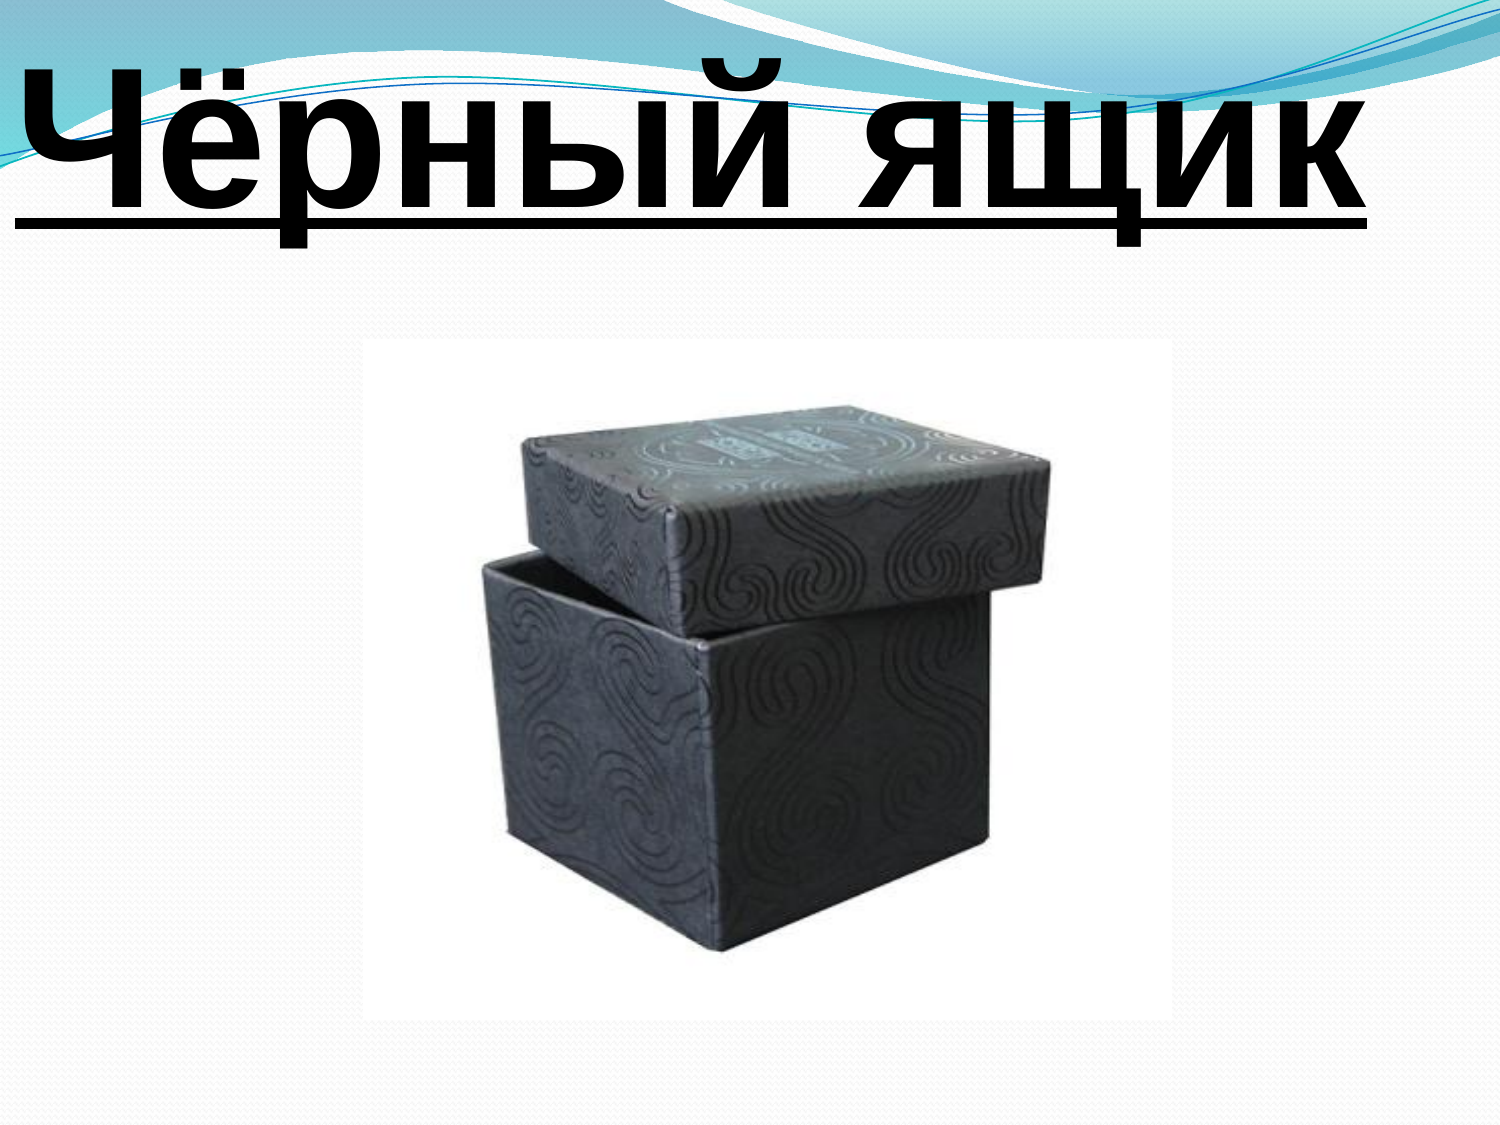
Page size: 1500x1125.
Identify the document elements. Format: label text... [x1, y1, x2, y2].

text_box Чёрный ящик [0, 0, 1407, 255]
picture [362, 339, 1173, 1020]
